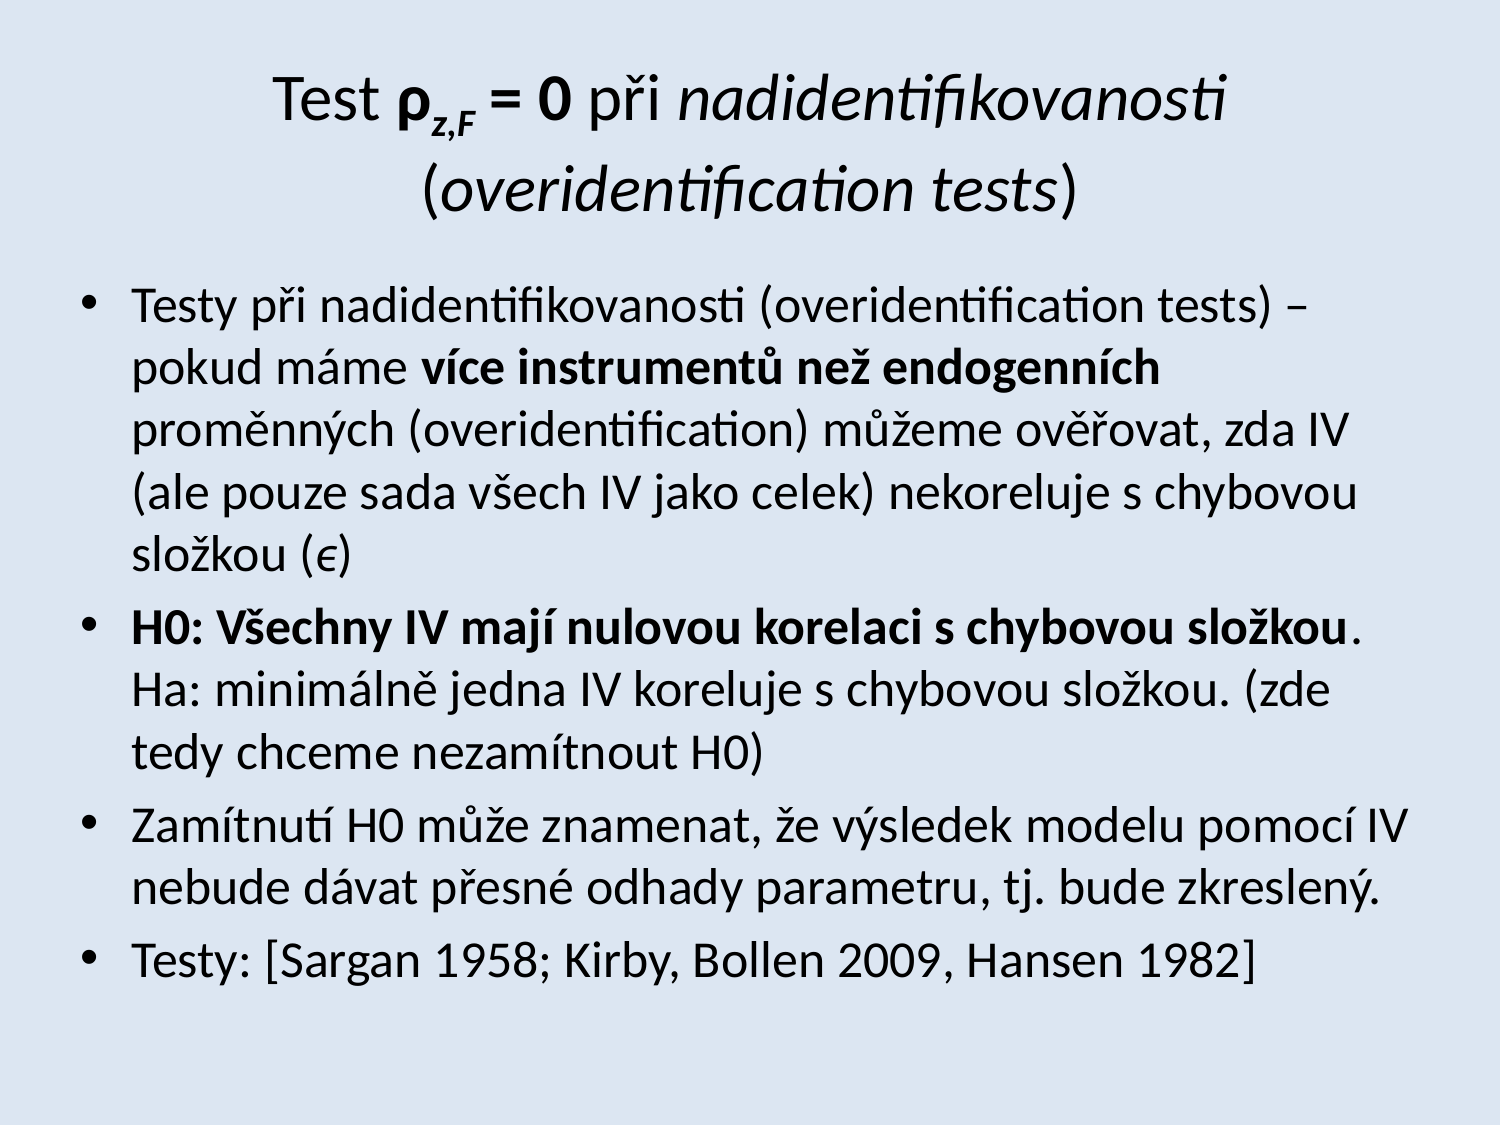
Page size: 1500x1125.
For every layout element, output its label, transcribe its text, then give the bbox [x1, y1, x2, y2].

list Testy při nadidentifikovanosti (overidentification tests) – pokud máme více instrumentů než endogenních proměnných (overidentification) můžeme ověřovat, zda IV (ale pouze sada všech IV jako celek) nekoreluje s chybovou složkou (ϵ) H0: Všechny IV mají nulovou korelaci s chybovou složkou. Ha: minimálně jedna IV koreluje s chybovou složkou. (zde tedy chceme nezamítnout H0) Zamítnutí H0 může znamenat, že výsledek modelu pomocí IV nebude dávat přesné odhady parametru, tj. bude zkreslený. Testy: [Sargan 1958; Kirby, Bollen 2009, Hansen 1982] [64, 262, 1447, 1047]
title Test ρz,F = 0 při nadidentifikovanosti (overidentification tests) [75, 45, 1425, 233]
